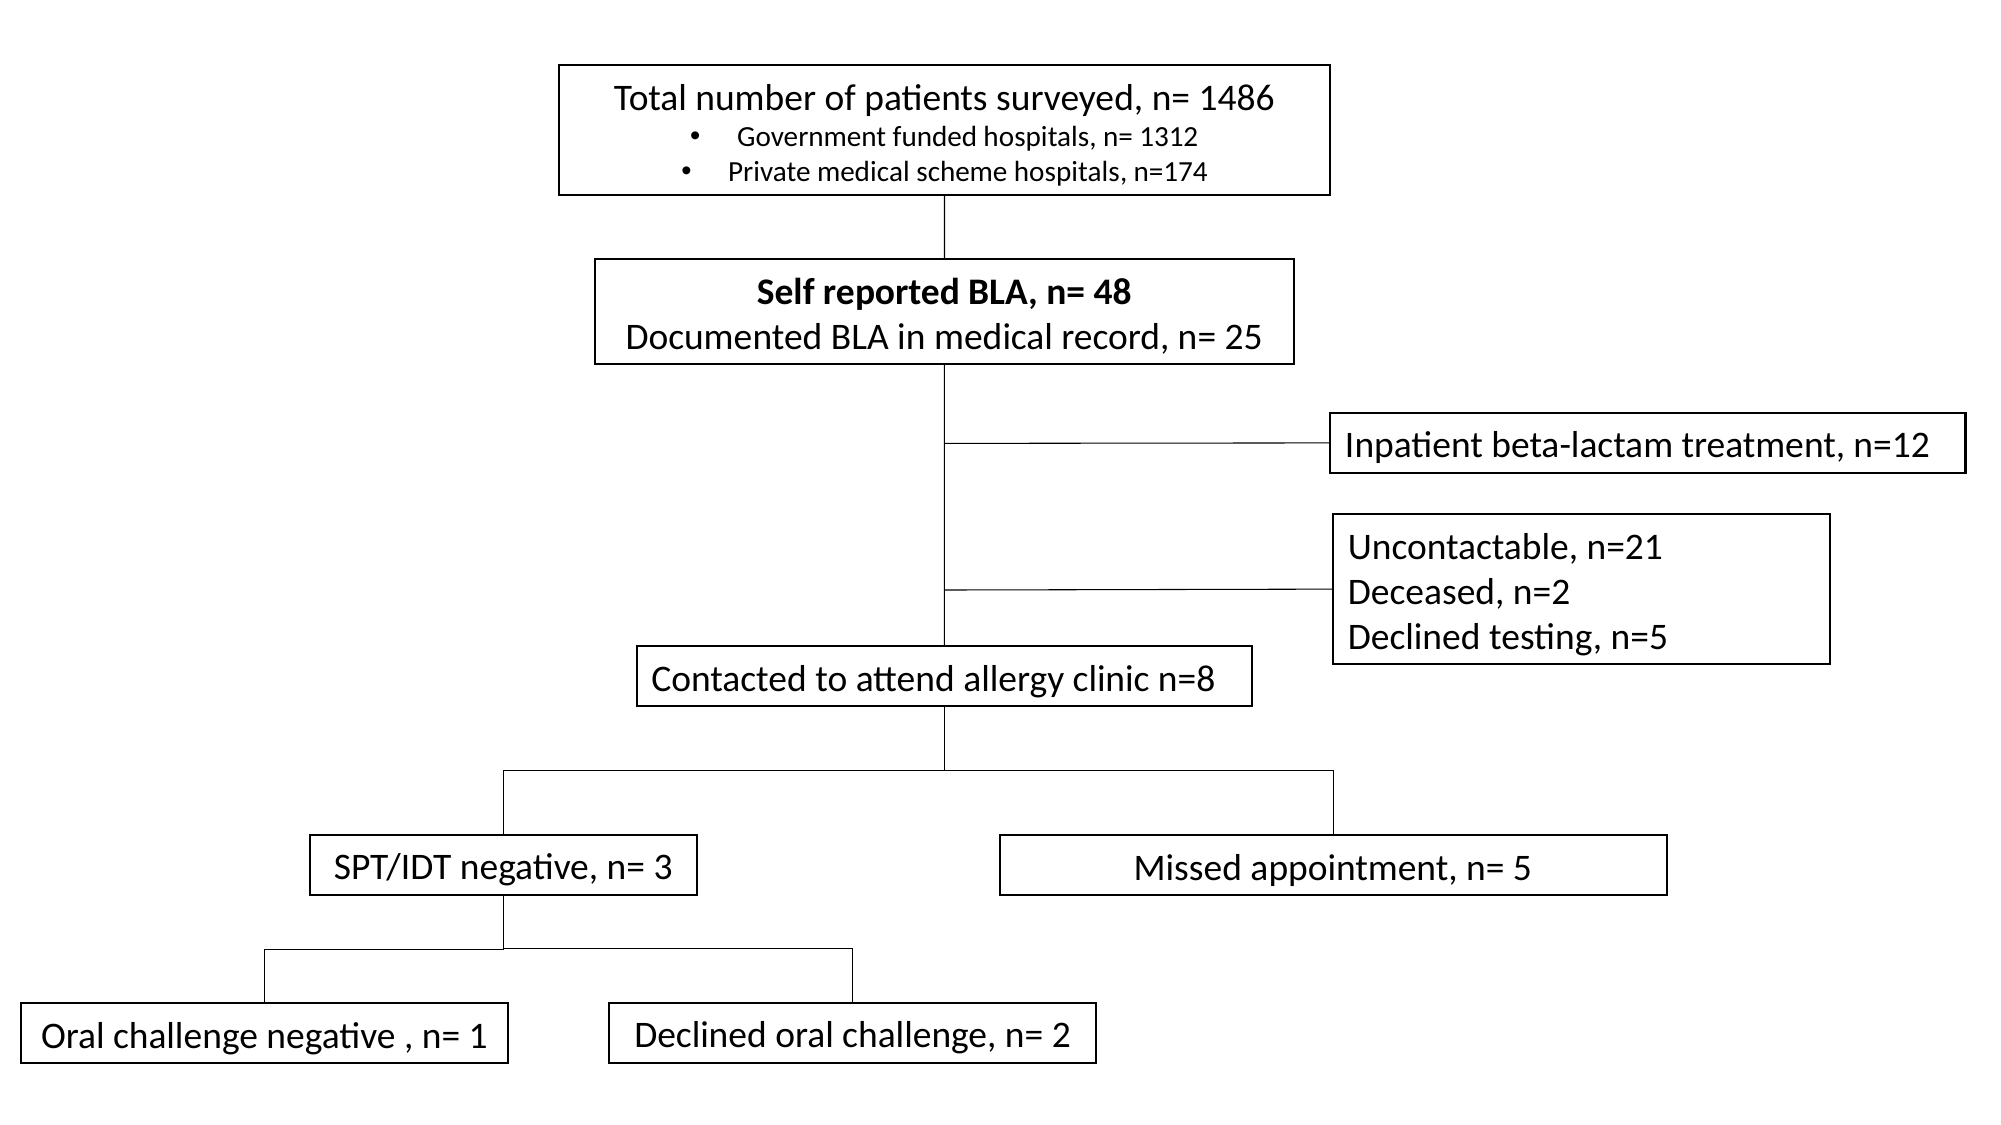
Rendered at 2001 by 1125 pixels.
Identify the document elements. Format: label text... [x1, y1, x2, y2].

text_box Missed appointment, n= 5 [999, 834, 1074, 896]
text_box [1074, 576, 1204, 966]
text_box Contacted to attend allergy clinic n=8 [789, 645, 1074, 707]
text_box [659, 550, 789, 992]
text_box Contacted to attend allergy clinic n=8 [1204, 645, 1253, 707]
text_box SPT/IDT negative, n= 3 [309, 834, 330, 896]
text_box Contacted to attend allergy clinic n=8 [636, 645, 659, 707]
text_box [503, 948, 853, 1004]
text_box Declined oral challenge, n= 2 [608, 1002, 1097, 1064]
text_box Oral challenge negative , n= 1 [20, 1002, 330, 1064]
text_box Missed appointment, n= 5 [1204, 834, 1668, 896]
text_box Oral challenge negative , n= 1 [438, 1002, 509, 1064]
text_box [330, 830, 438, 1069]
text_box Self reported BLA, n= 48 Documented BLA in medical record, n= 25 [594, 258, 1295, 365]
text_box Uncontactable, n=21 Deceased, n=2 Declined testing, n=5 [1332, 513, 1831, 665]
text_box Inpatient beta-lactam treatment, n=12 [1329, 412, 1967, 474]
text_box SPT/IDT negative, n= 3 [438, 834, 659, 896]
text_box Total number of patients surveyed, n= 1486 Government funded hospitals, n= 1312 Private medical scheme hospitals, n=174 [558, 64, 1331, 196]
